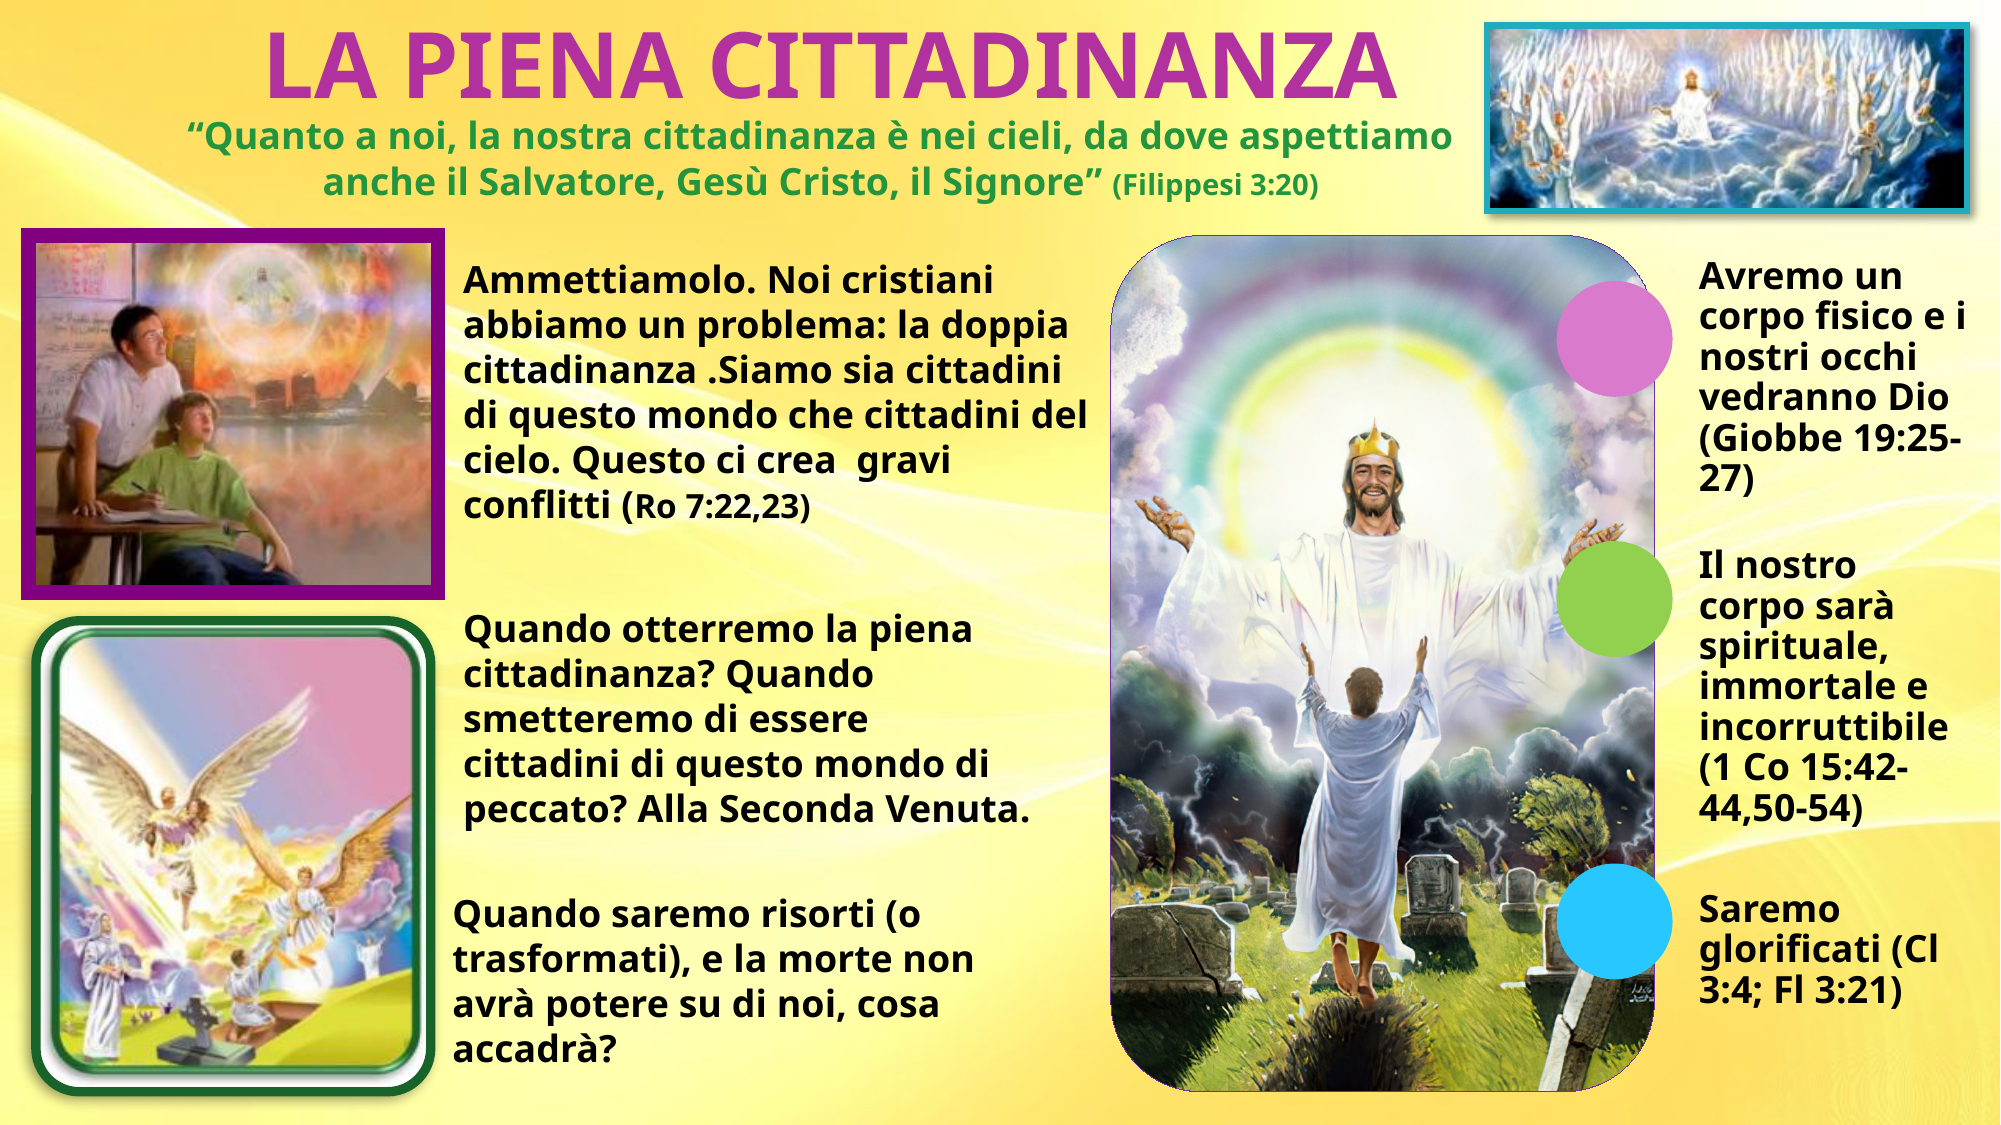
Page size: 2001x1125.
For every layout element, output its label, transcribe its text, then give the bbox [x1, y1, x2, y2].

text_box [1063, 234, 1990, 1097]
picture [1489, 28, 1965, 209]
text_box Quando otterremo la piena cittadinanza? ​Quando smetteremo di essere cittadini di questo mondo di peccato? ​Alla Seconda Venuta. [448, 598, 1047, 838]
text_box Ammettiamolo. Noi cristiani abbiamo un problema: la doppia cittadinanza .​Siamo sia cittadini di questo mondo che cittadini del cielo. ​Questo ci crea gravi conflitti (Ro 7:22,23) [448, 248, 1063, 533]
text_box Quando saremo risorti (o trasformati), e la morte non avrà potere su di noi, cosa accadrà? [437, 882, 1037, 1078]
picture [35, 242, 432, 586]
text_box “Quanto a noi, la nostra cittadinanza è nei cieli, da dove aspettiamo anche il Salvatore, Gesù Cristo, il Signore” (Filippesi 3:20) [172, 105, 1470, 210]
picture [35, 620, 432, 1093]
text_box LA PIENA CITTADINANZA [182, 0, 1480, 125]
